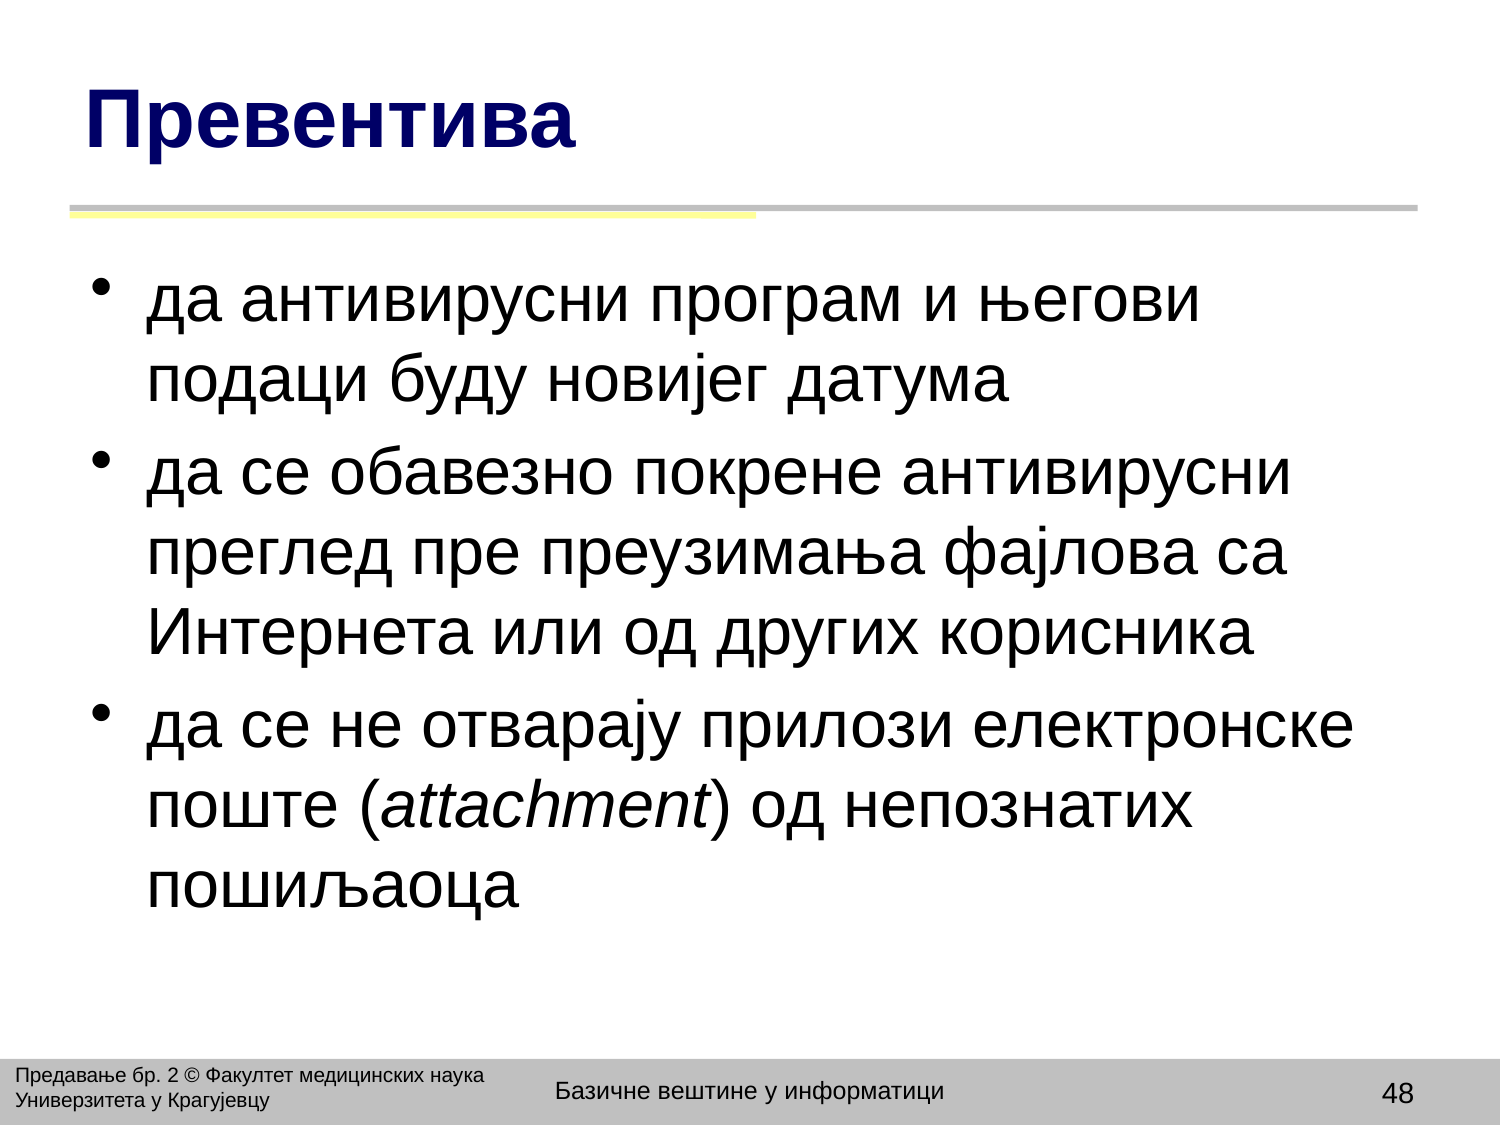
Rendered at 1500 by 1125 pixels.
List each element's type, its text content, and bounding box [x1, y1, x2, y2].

footer Базичне вештине у информатици [512, 1066, 988, 1125]
list да антивирусни програм и његови подаци буду новијег датума да се обавезно покрене антивирусни преглед пре преузимања фајлова са Интернета или од других корисника да се не отварају прилози електронске поште (attachment) од непознатих пошиљаоца [74, 246, 1426, 1023]
slide_number Предавање бр. 2 © Факултет медицинских наука Универзитета у Крагујевцу [0, 1053, 607, 1108]
title Превентива [69, 19, 1426, 208]
slide_number 48 [1079, 1066, 1430, 1125]
